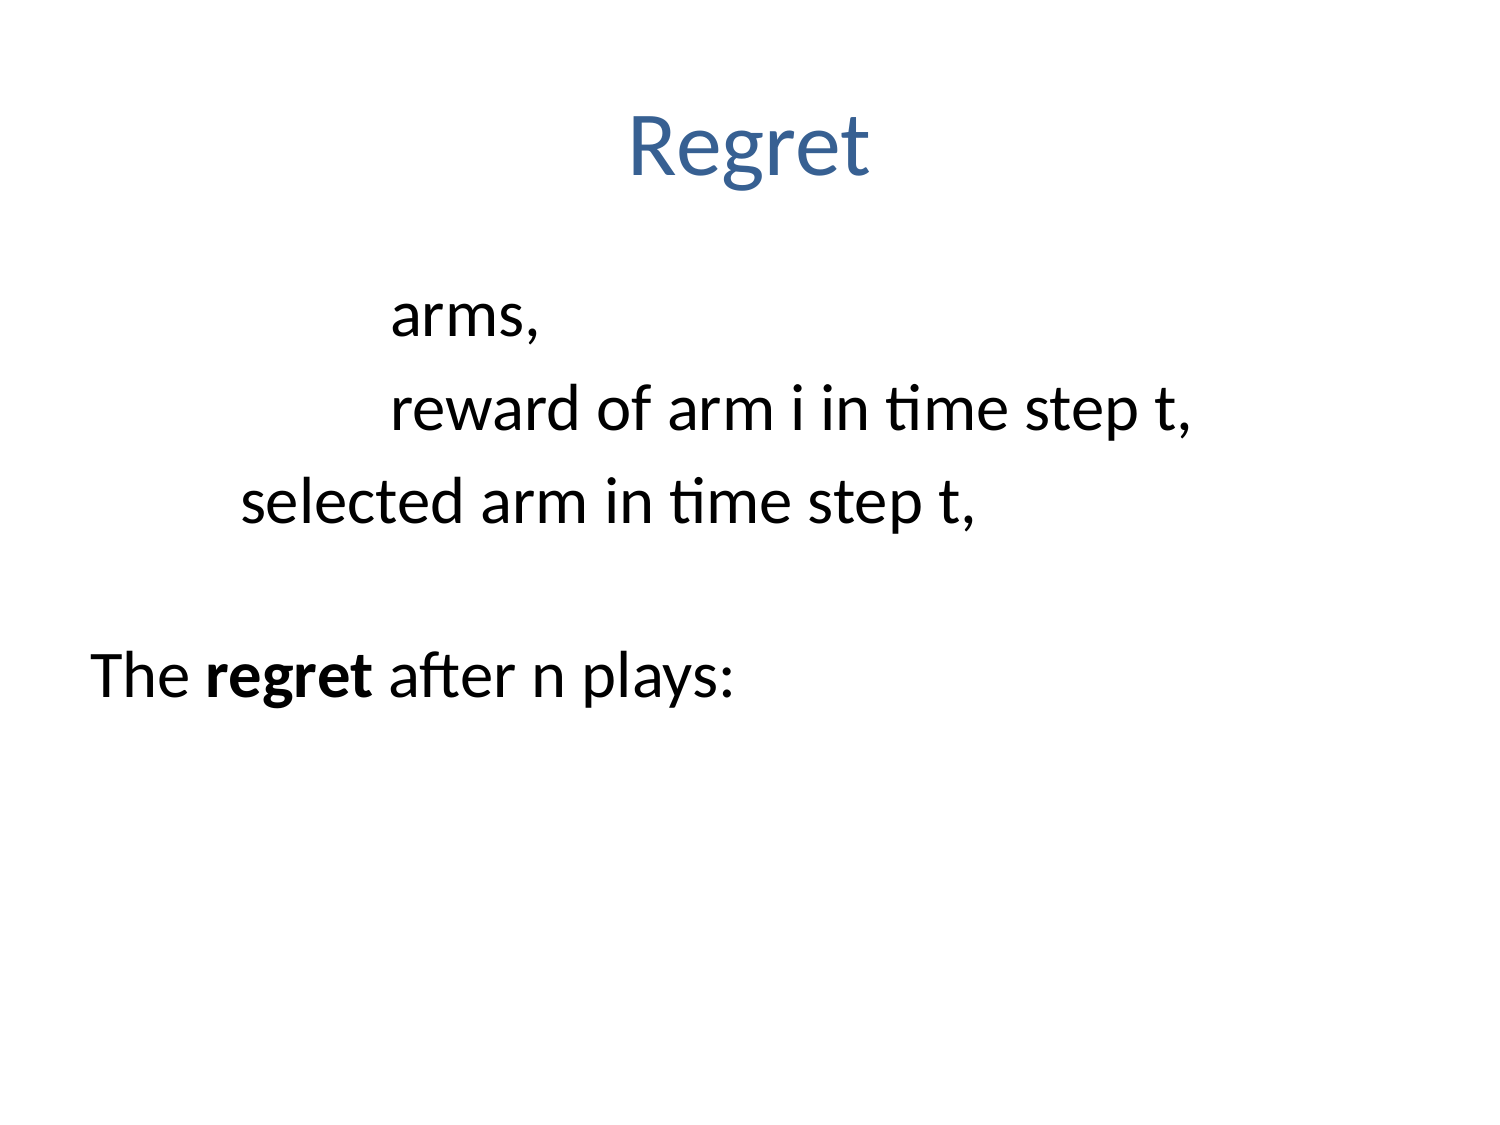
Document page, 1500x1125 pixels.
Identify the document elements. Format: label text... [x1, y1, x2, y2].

title Regret [75, 45, 1425, 233]
